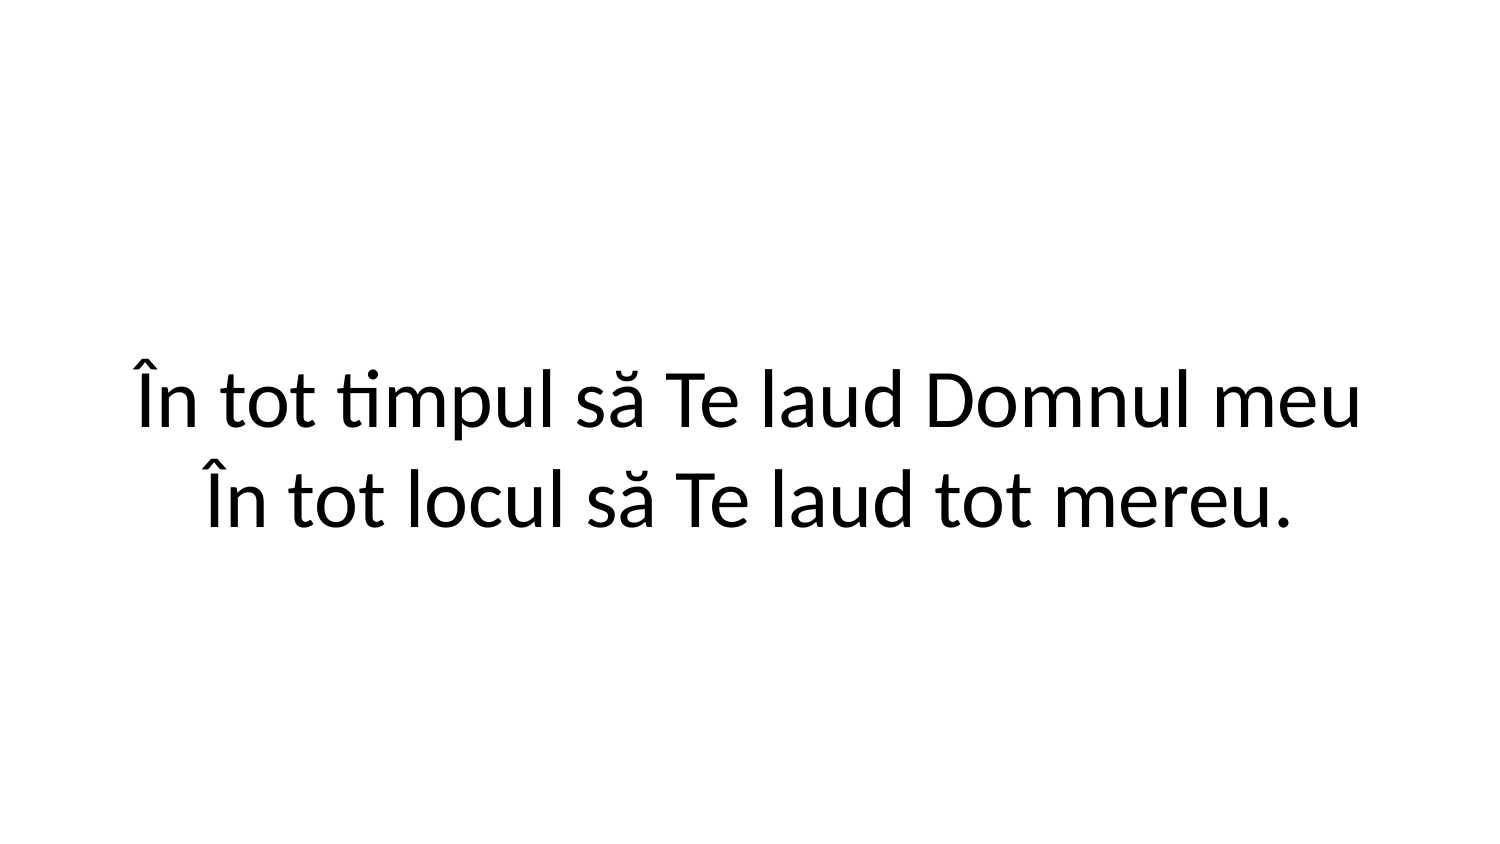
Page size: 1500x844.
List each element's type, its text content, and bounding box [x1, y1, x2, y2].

text_box În tot timpul să Te laud Domnul meu În tot locul să Te laud tot mereu. [121, 292, 1379, 552]
